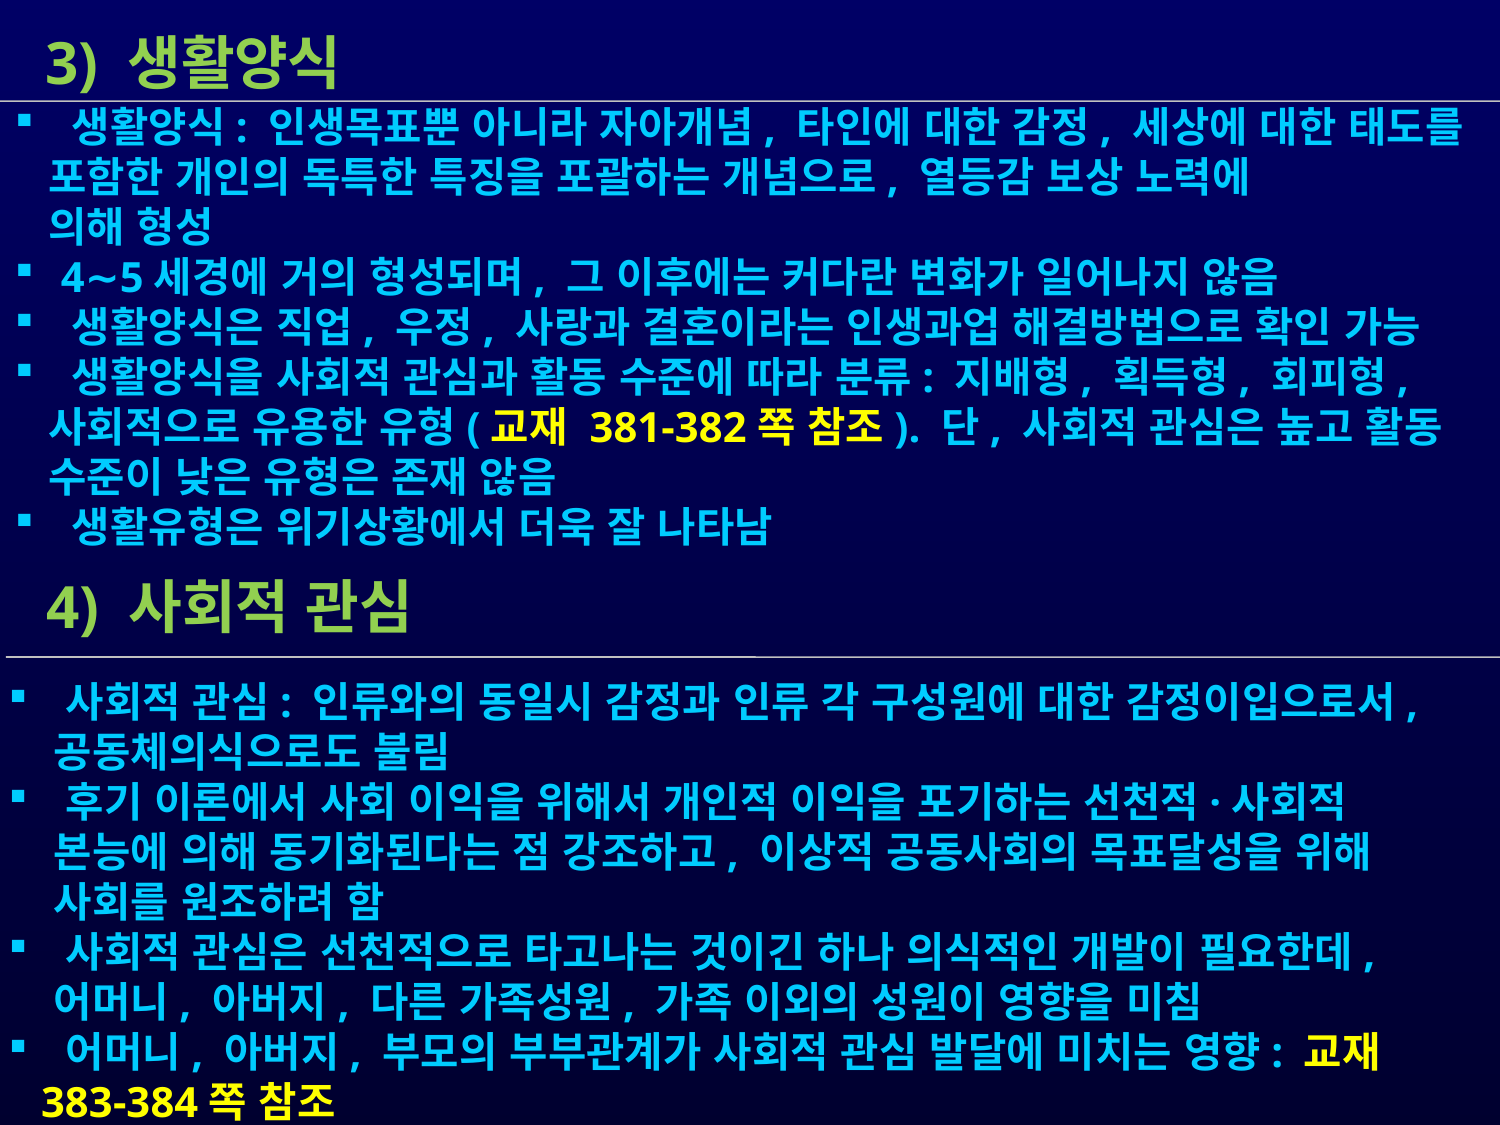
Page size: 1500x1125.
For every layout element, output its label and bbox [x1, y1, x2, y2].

text_box [0, 18, 1500, 1125]
